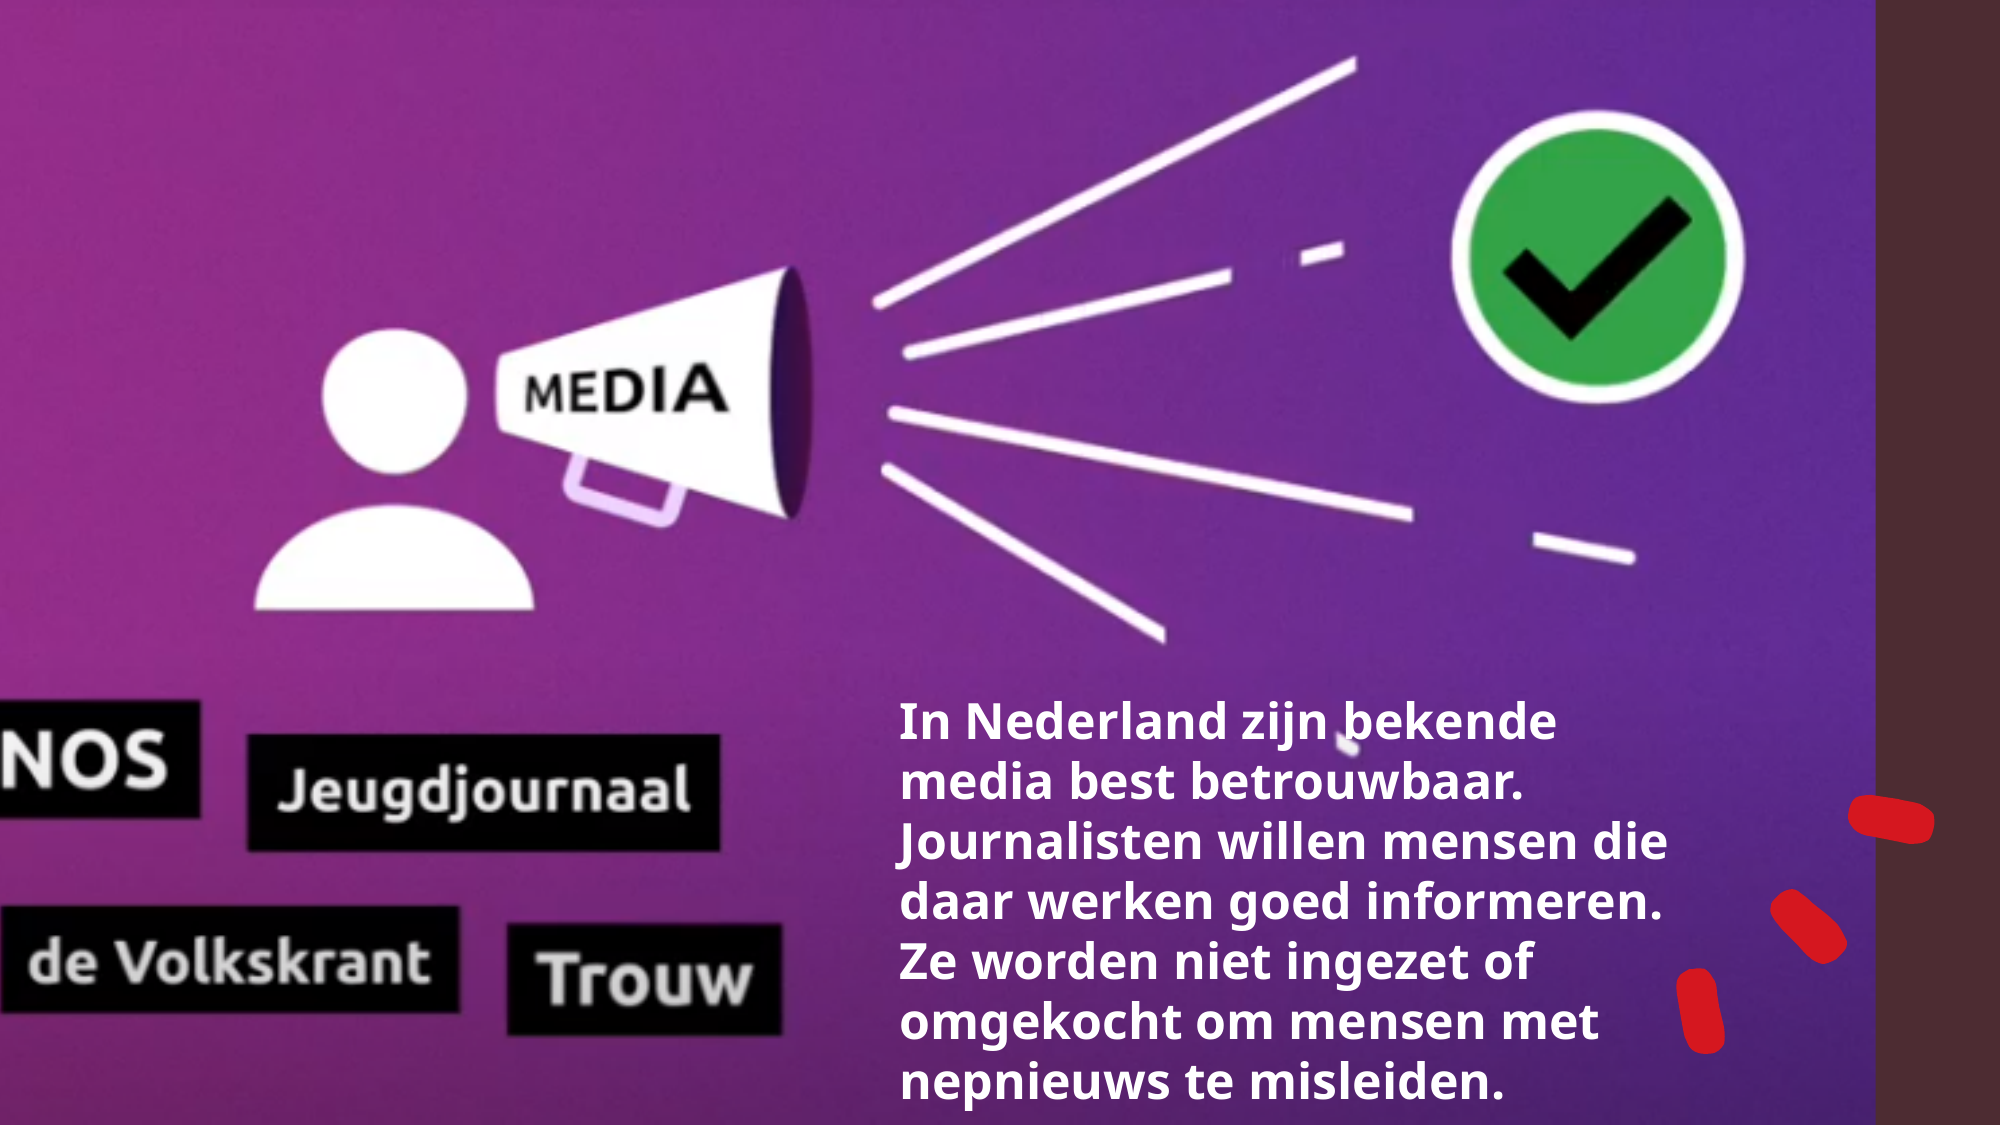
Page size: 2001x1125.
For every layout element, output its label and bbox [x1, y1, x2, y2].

text_box [1876, 0, 2000, 1125]
text_box [1630, 874, 1978, 972]
list [0, 0, 1876, 1125]
